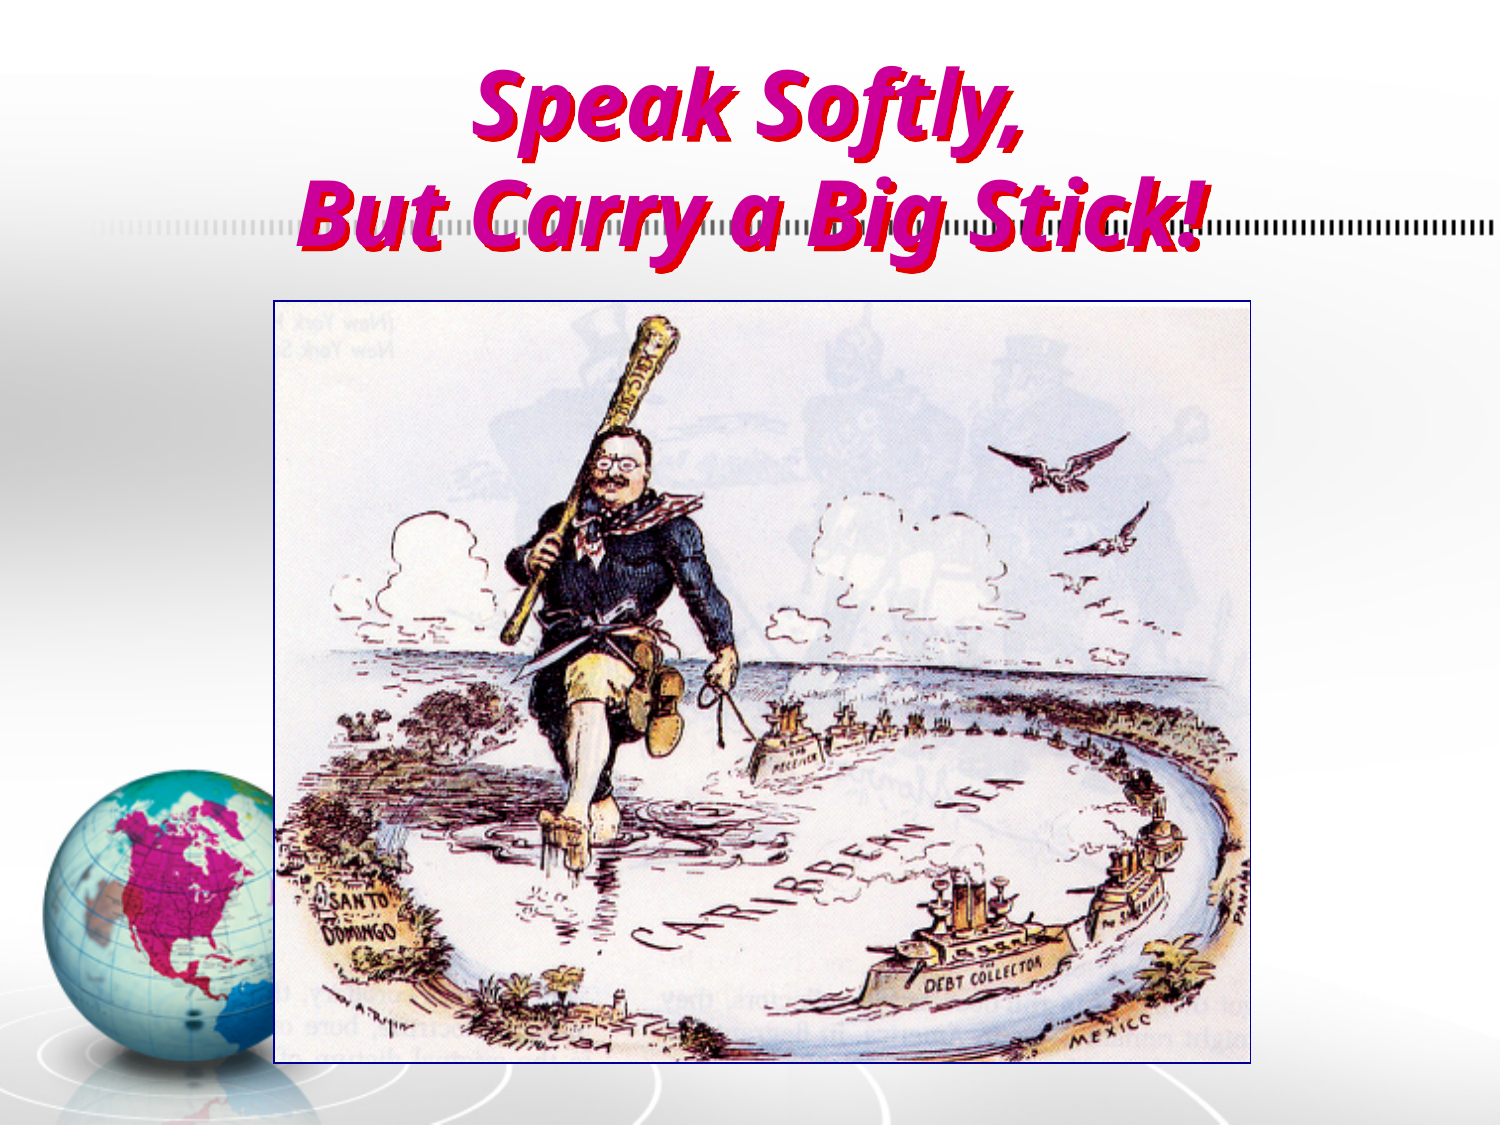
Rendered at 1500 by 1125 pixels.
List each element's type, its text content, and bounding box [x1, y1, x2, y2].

text_box Speak Softly, But Carry a Big Stick! [62, 37, 1438, 273]
picture [0, 0, 1500, 1125]
